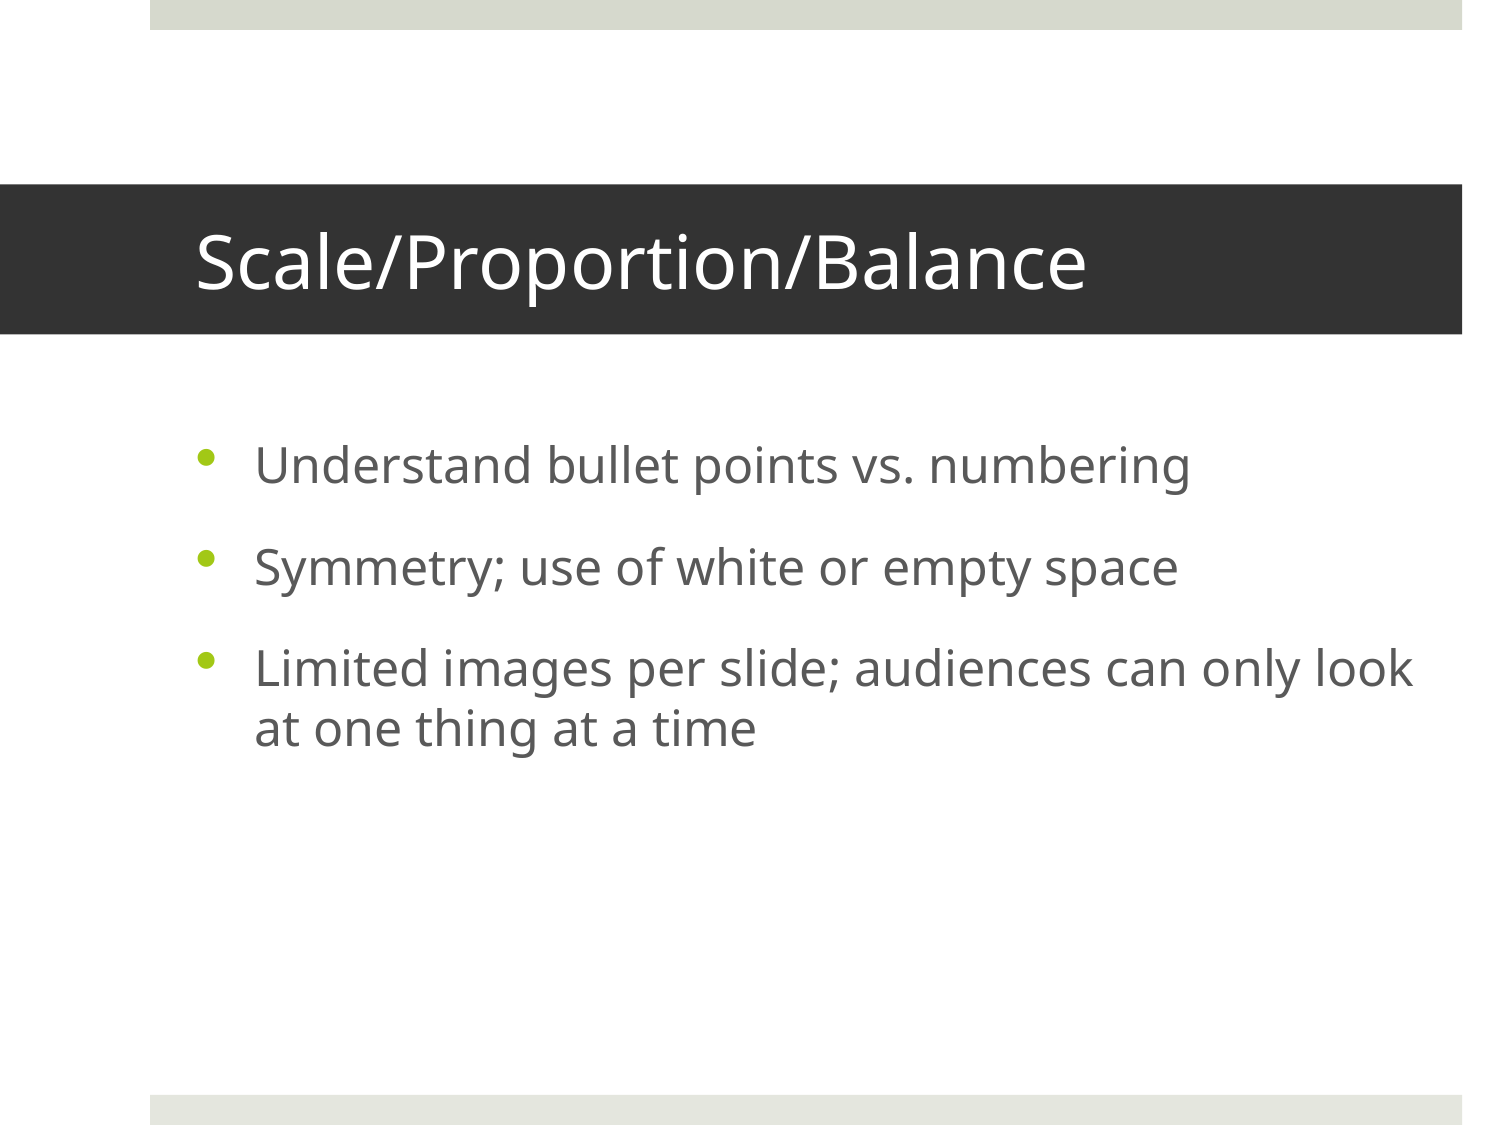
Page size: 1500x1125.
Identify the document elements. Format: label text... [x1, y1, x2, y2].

title Scale/Proportion/Balance [0, 184, 1463, 335]
list Understand bullet points vs. numbering Symmetry; use of white or empty space Limited images per slide; audiences can only look at one thing at a time [182, 425, 1432, 1028]
